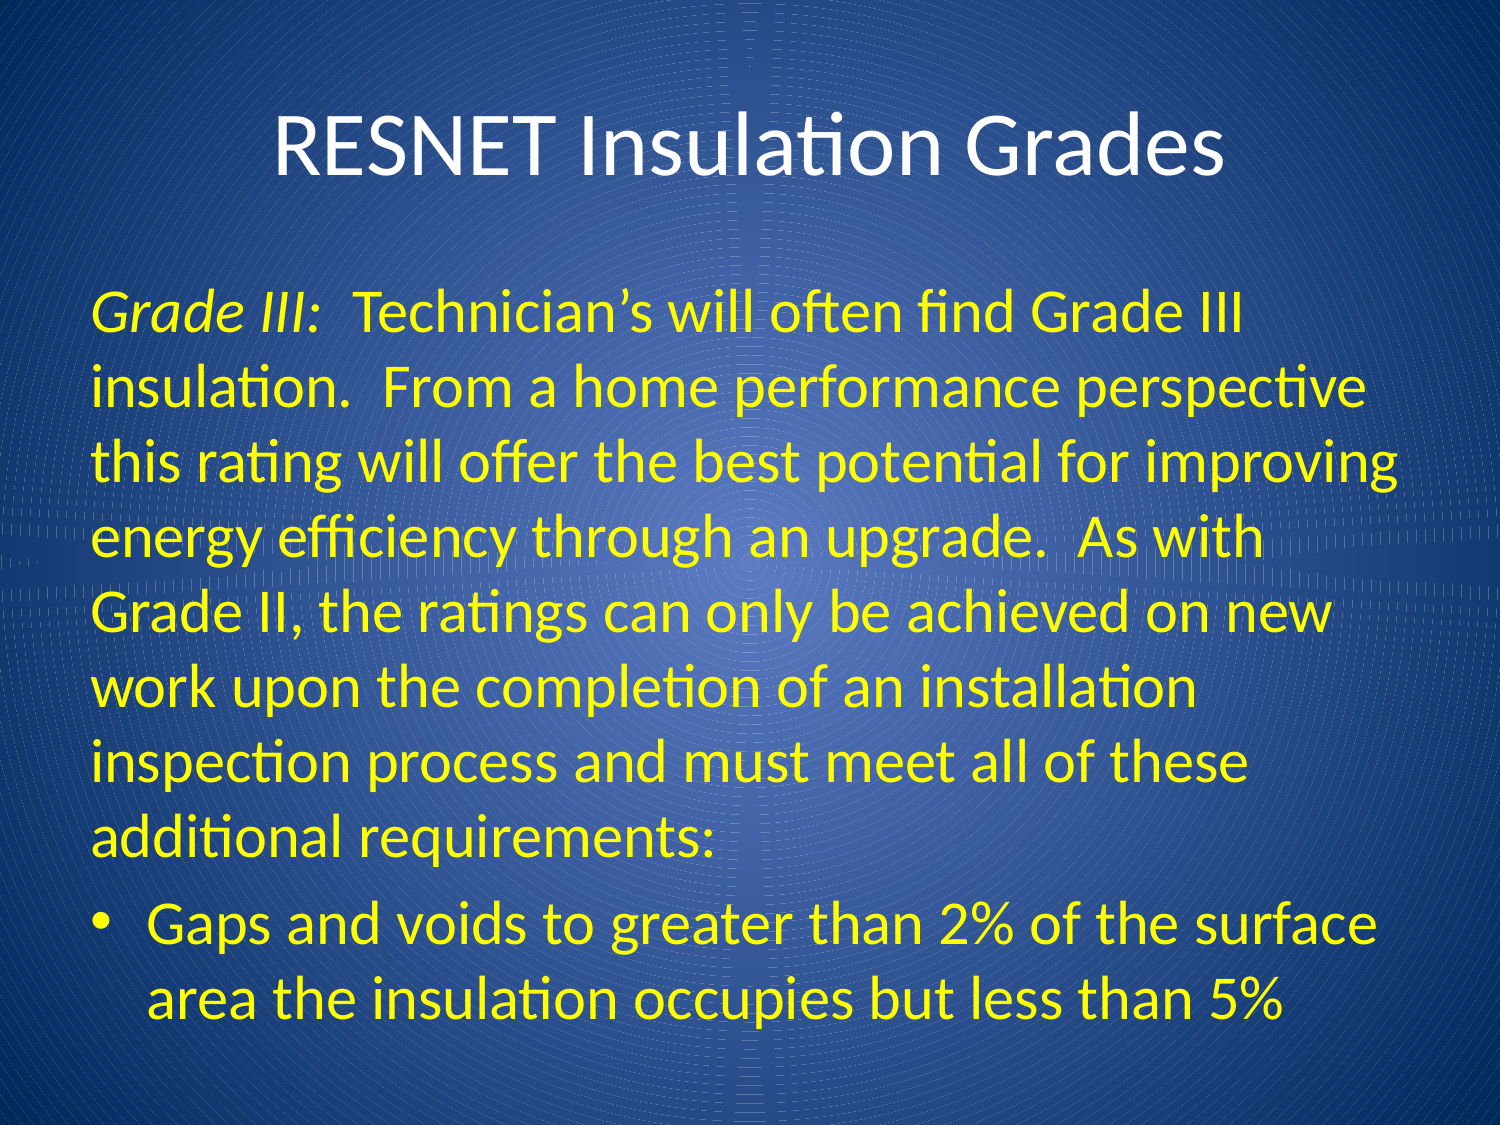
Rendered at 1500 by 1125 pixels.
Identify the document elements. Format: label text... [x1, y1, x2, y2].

list Grade III: Technician’s will often find Grade III insulation. From a home performance perspective this rating will offer the best potential for improving energy efficiency through an upgrade. As with Grade II, the ratings can only be achieved on new work upon the completion of an installation inspection process and must meet all of these additional requirements: Gaps and voids to greater than 2% of the surface area the insulation occupies but less than 5% [75, 262, 1425, 1005]
title RESNET Insulation Grades [75, 45, 1425, 233]
